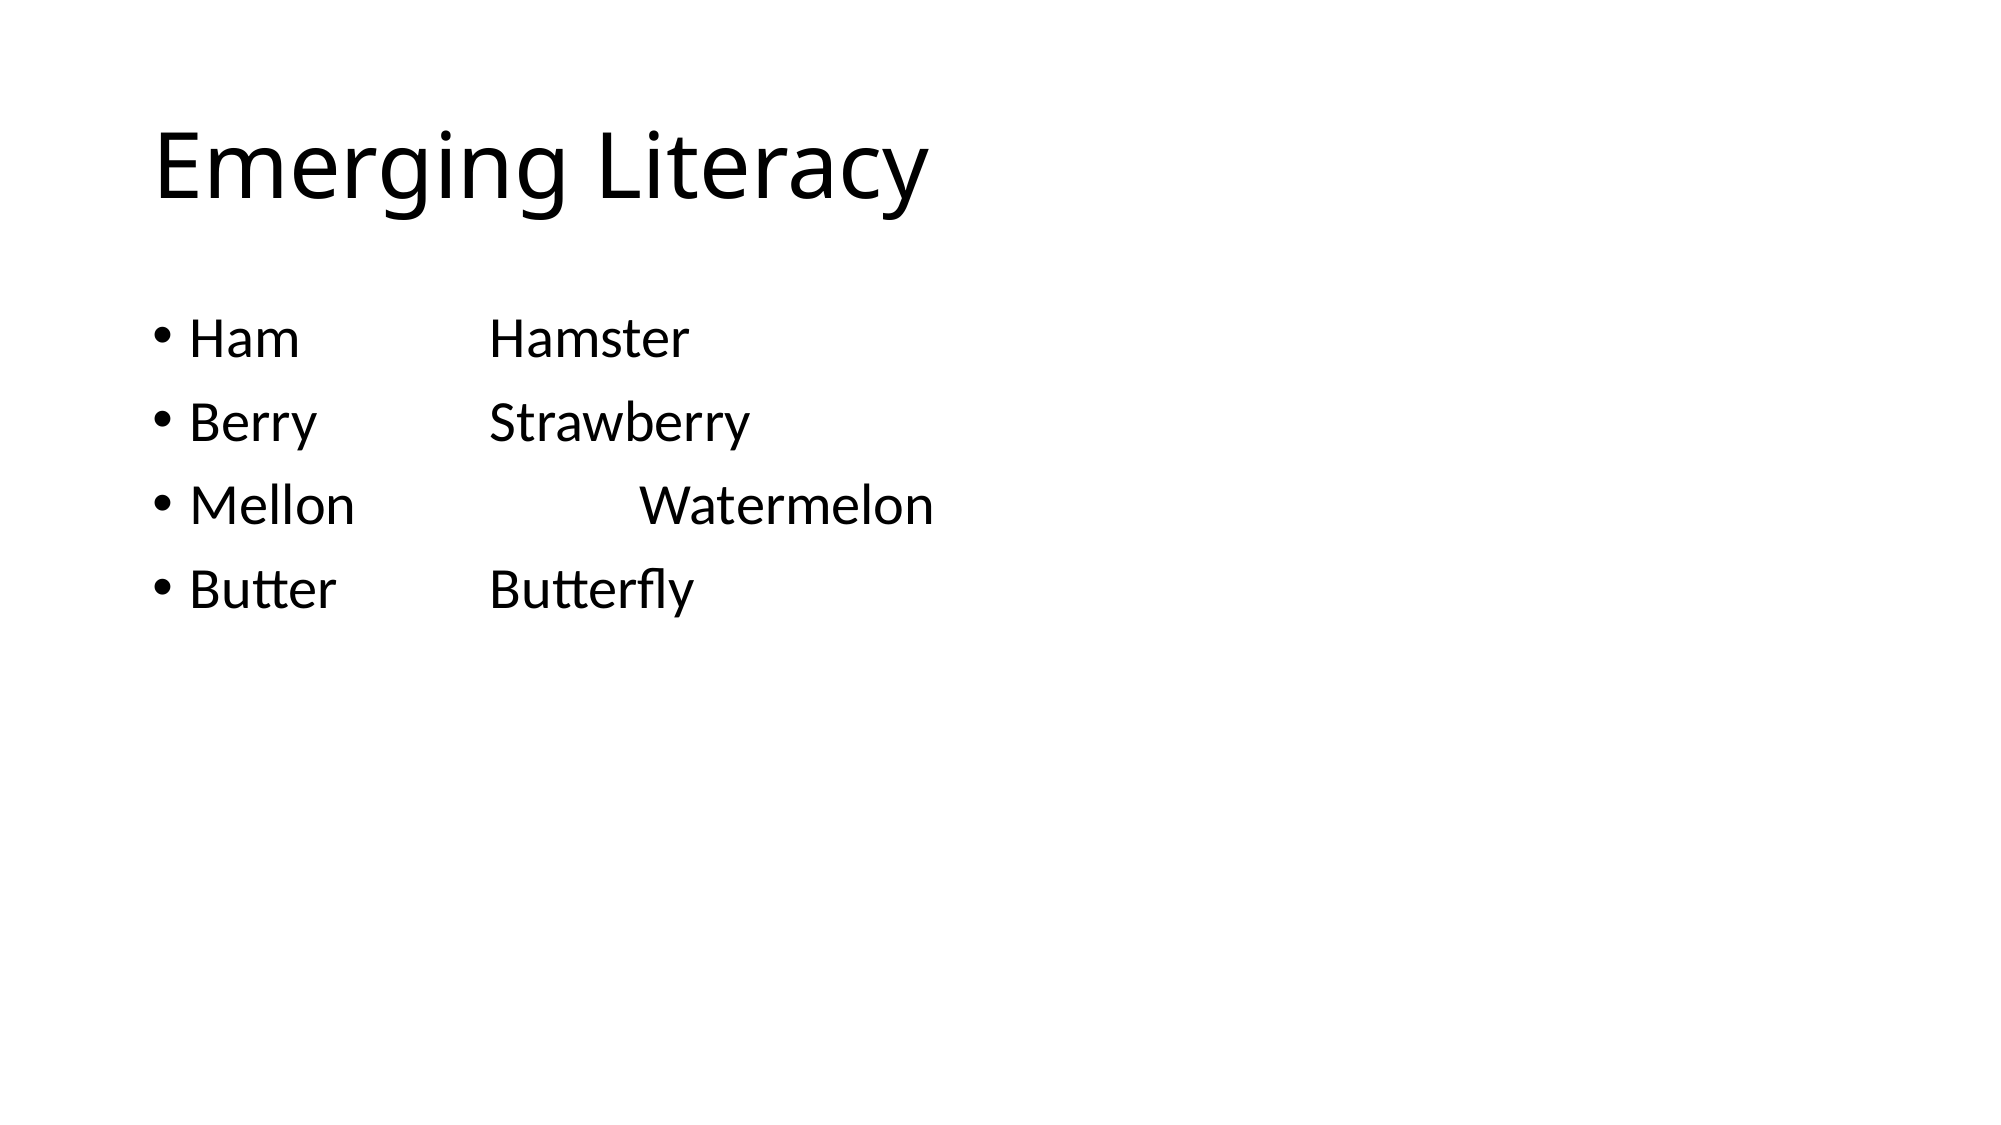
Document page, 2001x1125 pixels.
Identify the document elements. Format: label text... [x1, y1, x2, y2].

list Ham Hamster Berry Strawberry Mellon Watermelon Butter Butterfly [137, 299, 1863, 774]
title Emerging Literacy [137, 59, 1863, 278]
